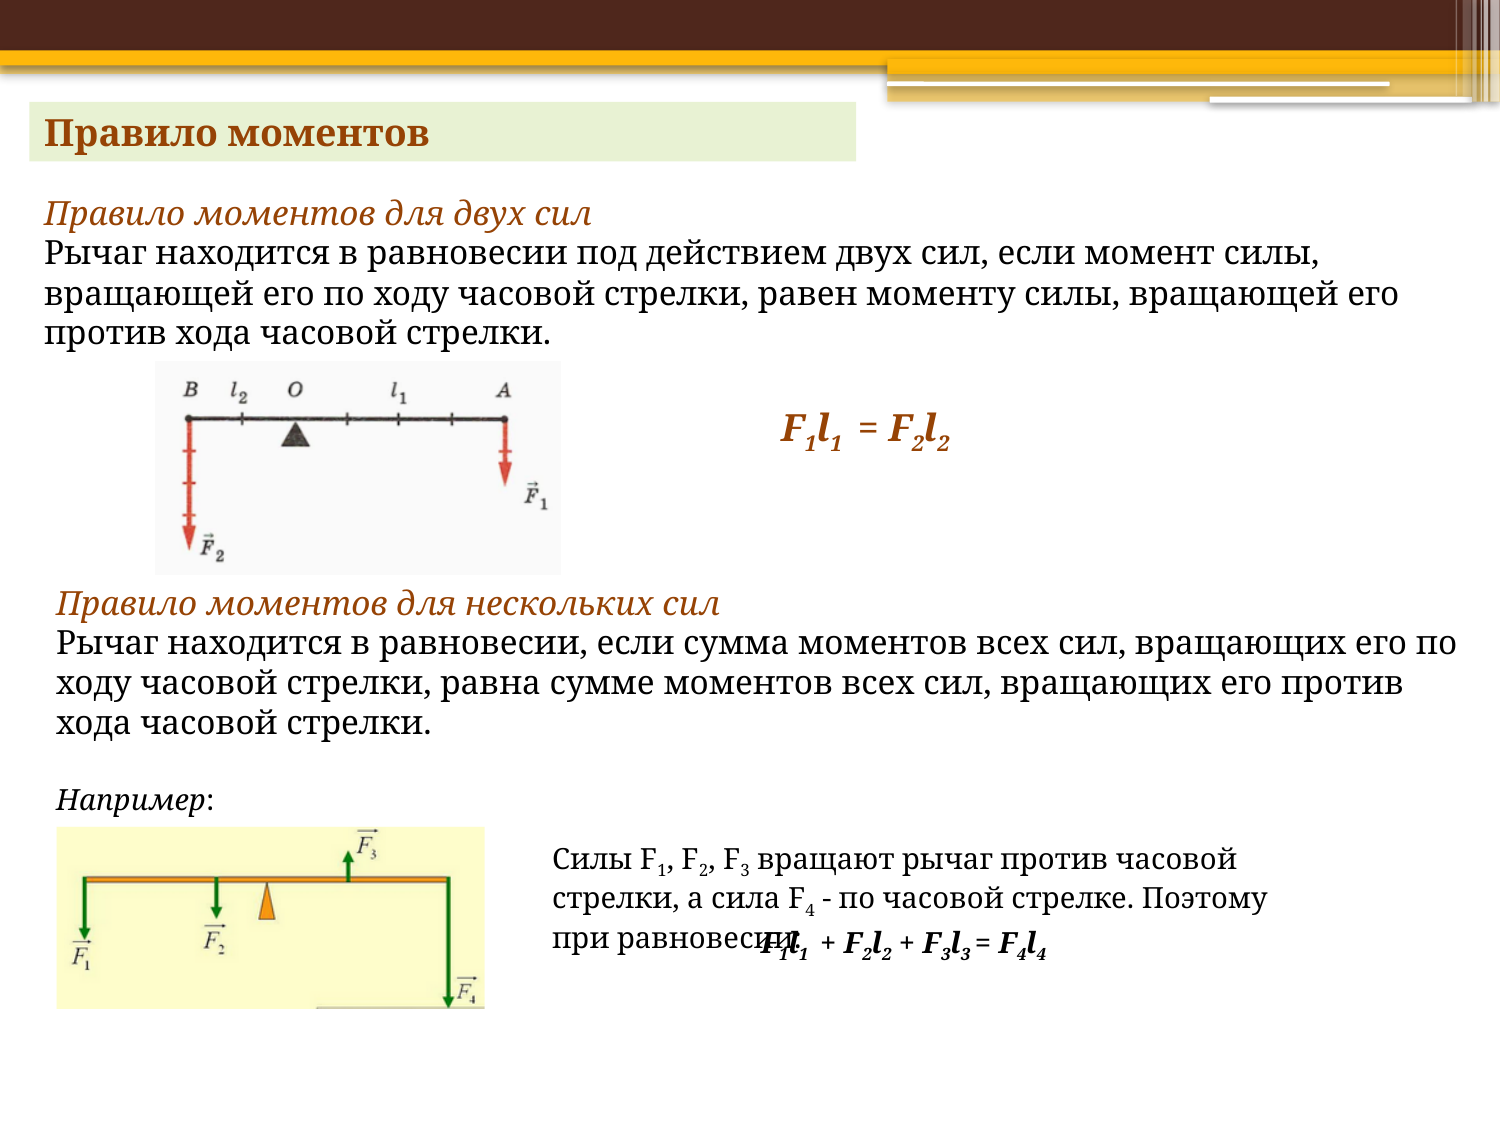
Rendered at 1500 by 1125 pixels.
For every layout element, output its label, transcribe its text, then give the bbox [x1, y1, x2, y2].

text_box Правило моментов [29, 101, 857, 162]
text_box F1l1 + F2l2 + F3l3 = F4l4 [745, 916, 1062, 972]
text_box Правило моментов для нескольких сил Рычаг находится в равновесии, если сумма моментов всех сил, вращающих его по ходу часовой стрелки, равна сумме моментов всех сил, вращающих его против хода часовой стрелки. Например: [41, 574, 1483, 824]
text_box Правило моментов для двух сил Рычаг находится в равновесии под действием двух сил, если момент силы, вращающей его по ходу часовой стрелки, равен моменту силы, вращающей его против хода часовой стрелки. [29, 184, 1471, 359]
text_box Силы F1, F2, F3 вращают рычаг против часовой стрелки, а сила F4 - по часовой стрелке. Поэтому при равновесии: [537, 832, 1341, 962]
picture [155, 361, 562, 575]
text_box F1l1 = F2l2 [766, 397, 975, 463]
picture [52, 822, 486, 1009]
